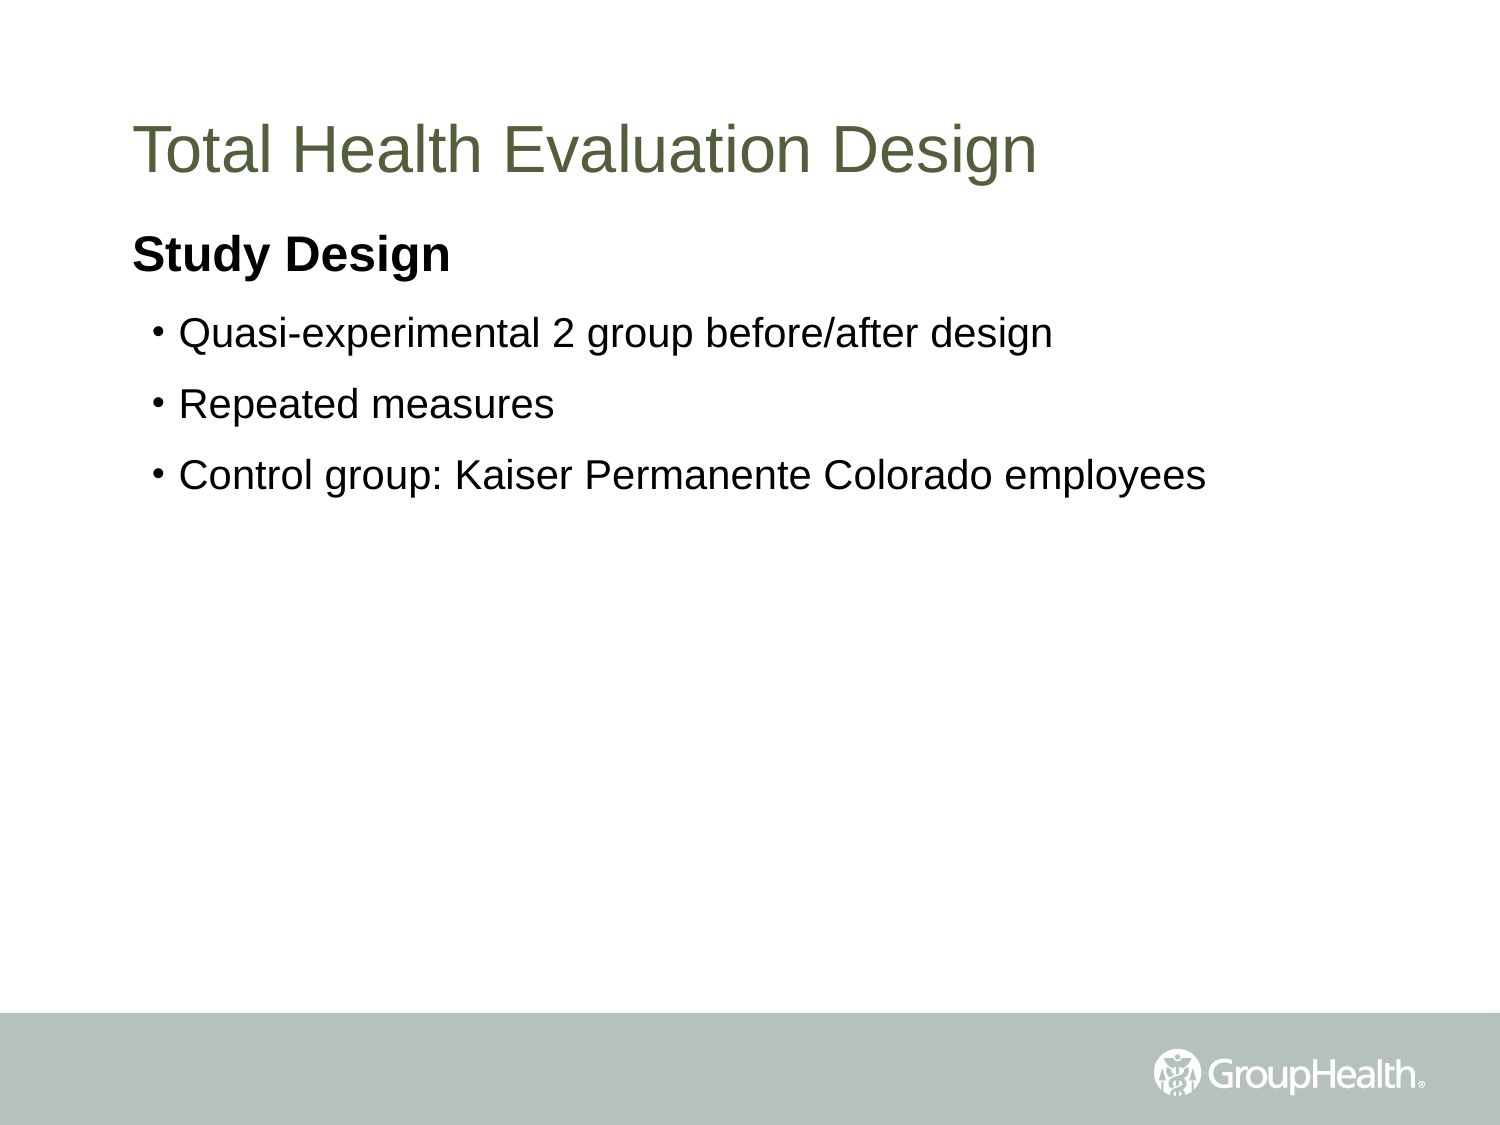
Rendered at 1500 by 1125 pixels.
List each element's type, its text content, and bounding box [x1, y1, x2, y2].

picture [0, 0, 1500, 1125]
list Study Design Quasi-experimental 2 group before/after design Repeated measures Control group: Kaiser Permanente Colorado employees [131, 221, 1409, 955]
title Total Health Evaluation Design [132, 83, 1397, 187]
